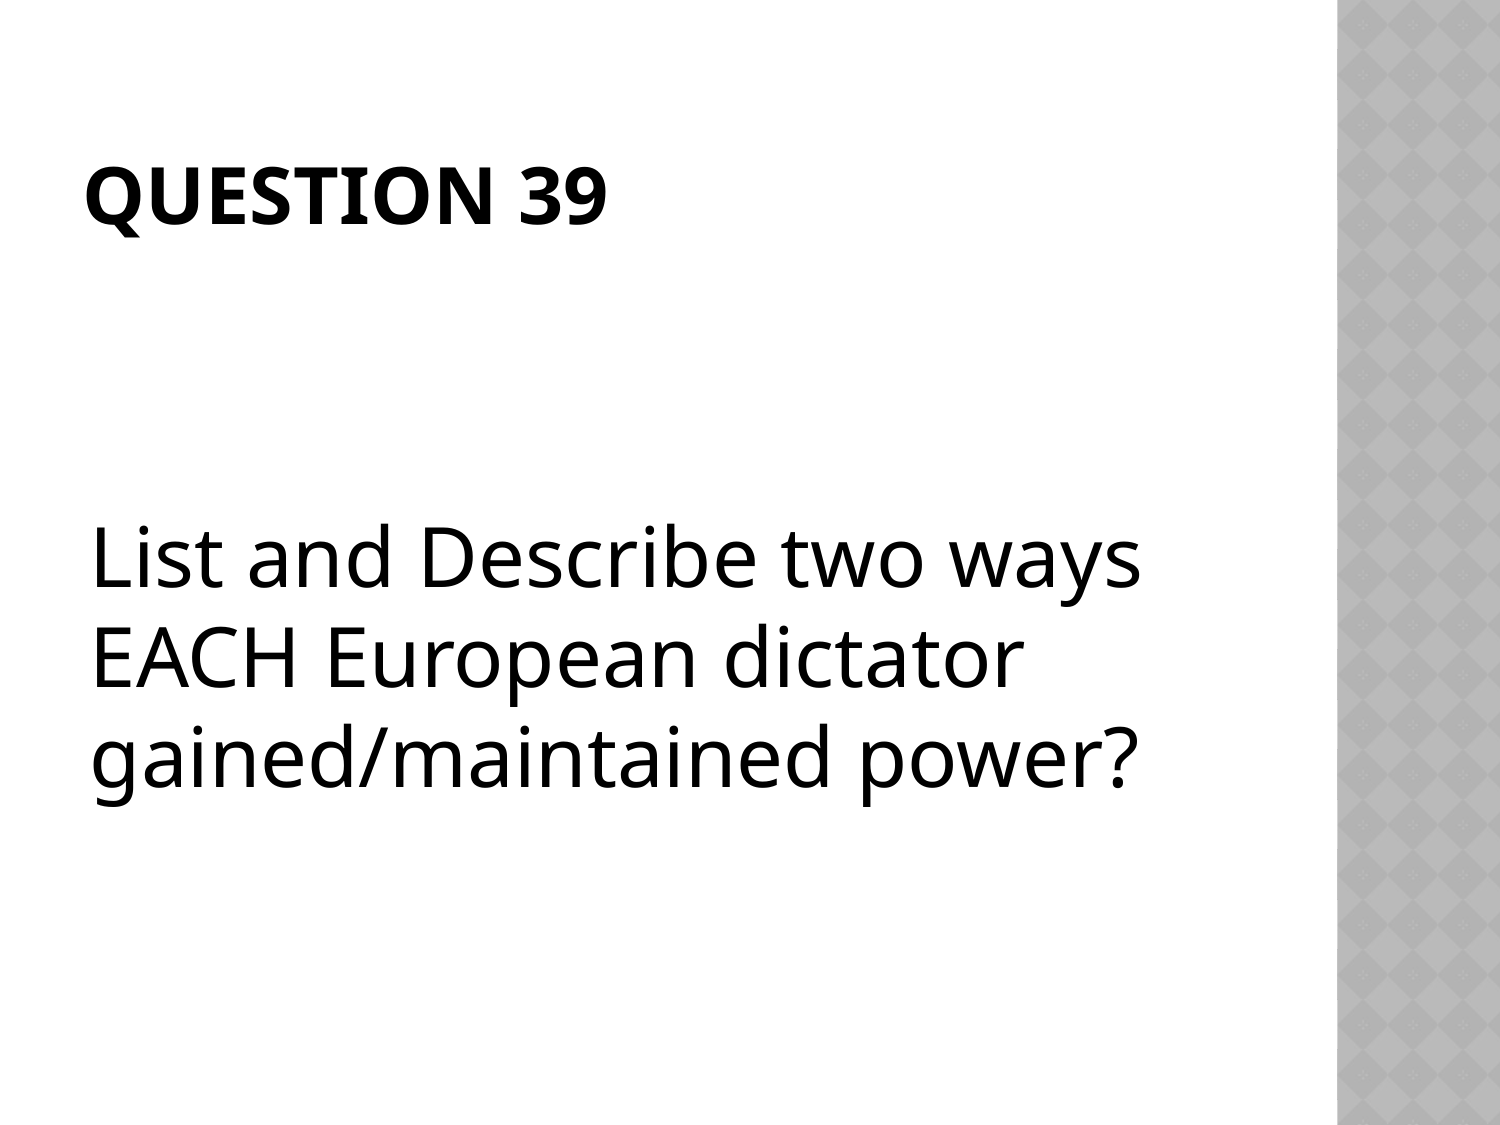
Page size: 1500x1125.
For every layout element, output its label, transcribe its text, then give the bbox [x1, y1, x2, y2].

list List and Describe two ways EACH European dictator gained/maintained power? [75, 264, 1263, 1059]
title Question 39 [75, 52, 1263, 240]
